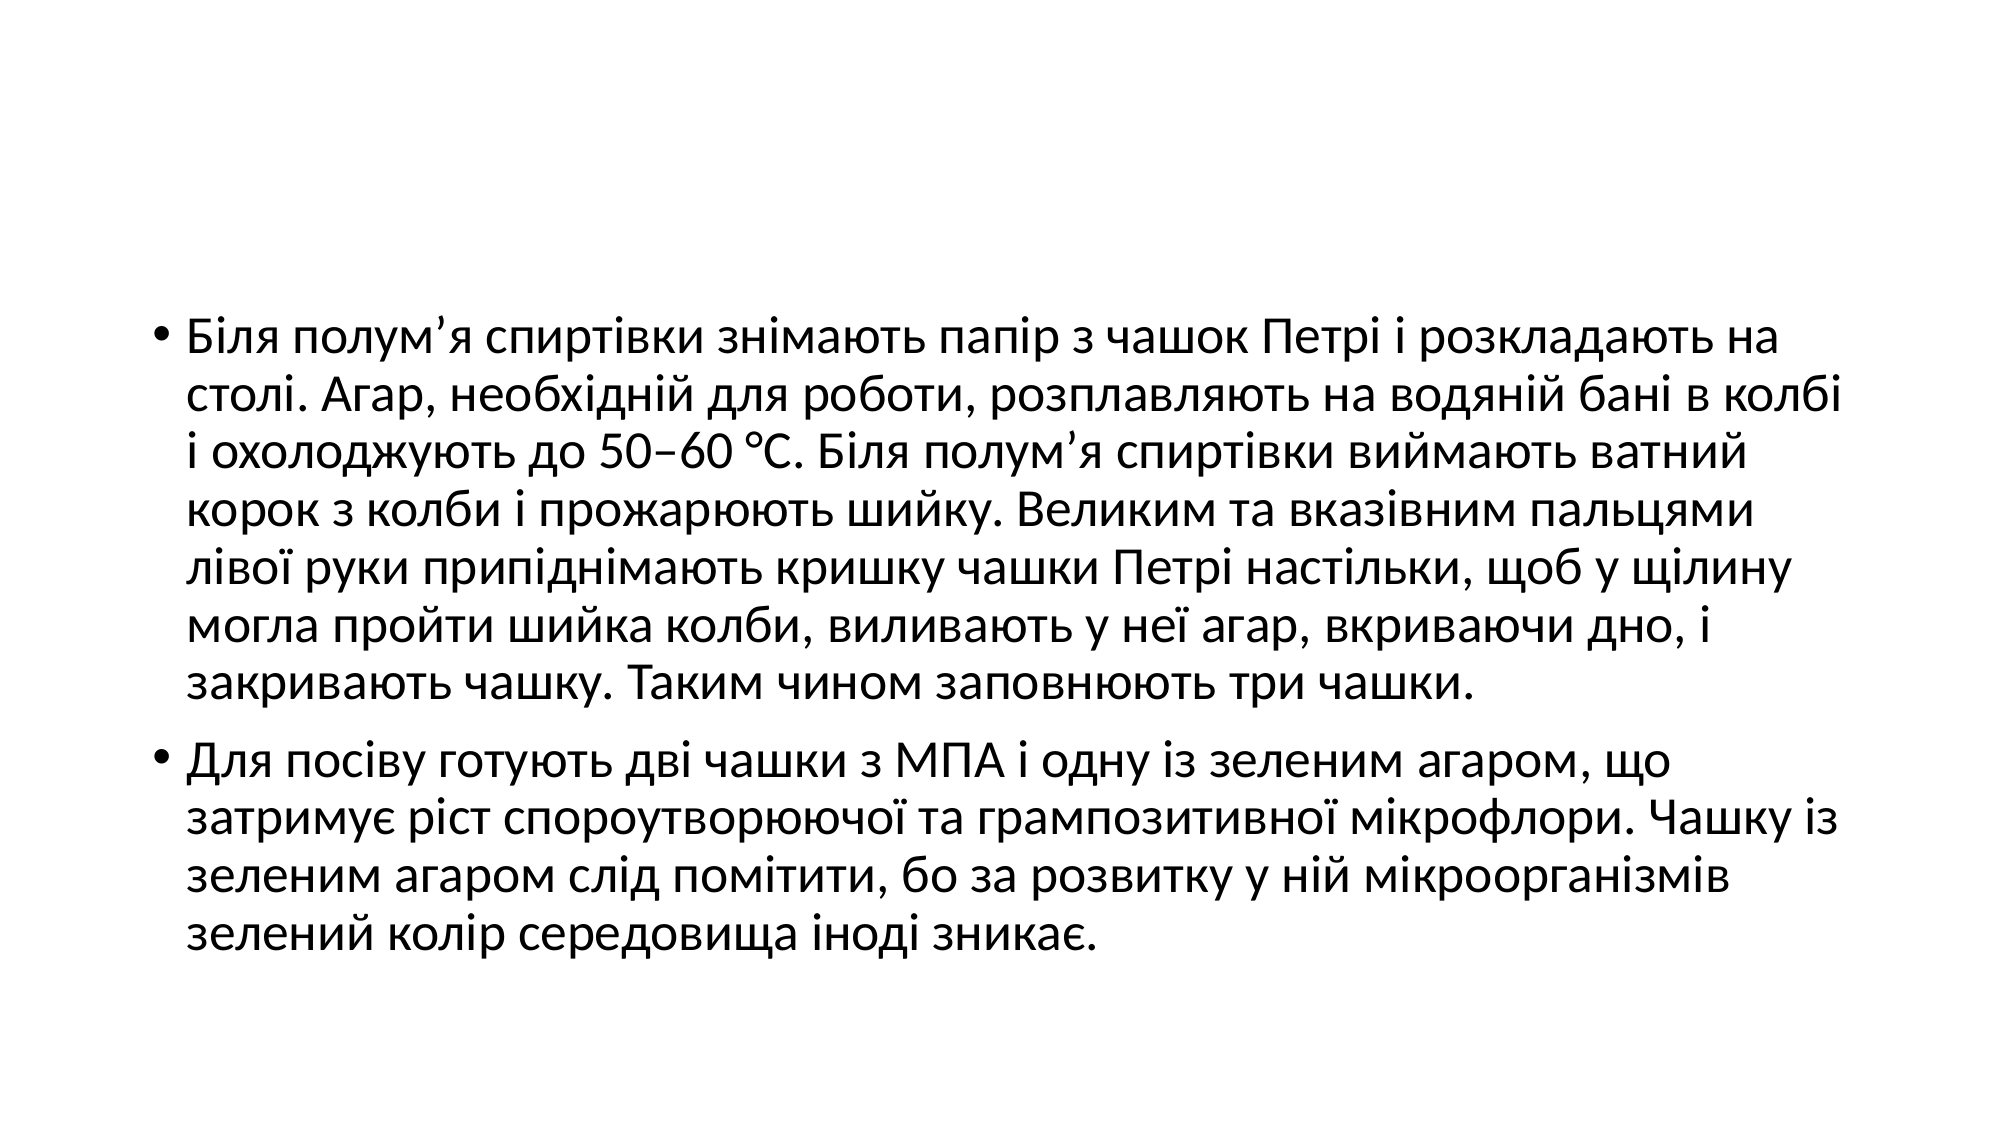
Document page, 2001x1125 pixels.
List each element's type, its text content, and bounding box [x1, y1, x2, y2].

list Біля полум’я спиртівки знімають папір з чашок Петрі і розкладають на столі. Агар, необхідній для роботи, розплавляють на водяній бані в колбі і охолоджують до 50–60 °С. Біля полум’я спиртівки виймають ватний корок з колби і прожарюють шийку. Великим та вказівним пальцями лівої руки припіднімають кришку чашки Петрі настільки, щоб у щілину могла пройти шийка колби, виливають у неї агар, вкриваючи дно, і закривають чашку. Таким чином заповнюють три чашки. Для посіву готують дві чашки з МПА і одну із зеленим агаром, що затримує ріст спороутворюючої та грампозитивної мікрофлори. Чашку із зеленим агаром слід помітити, бо за розвитку у ній мікроорганізмів зелений колір середовища іноді зникає. [137, 299, 1863, 1014]
